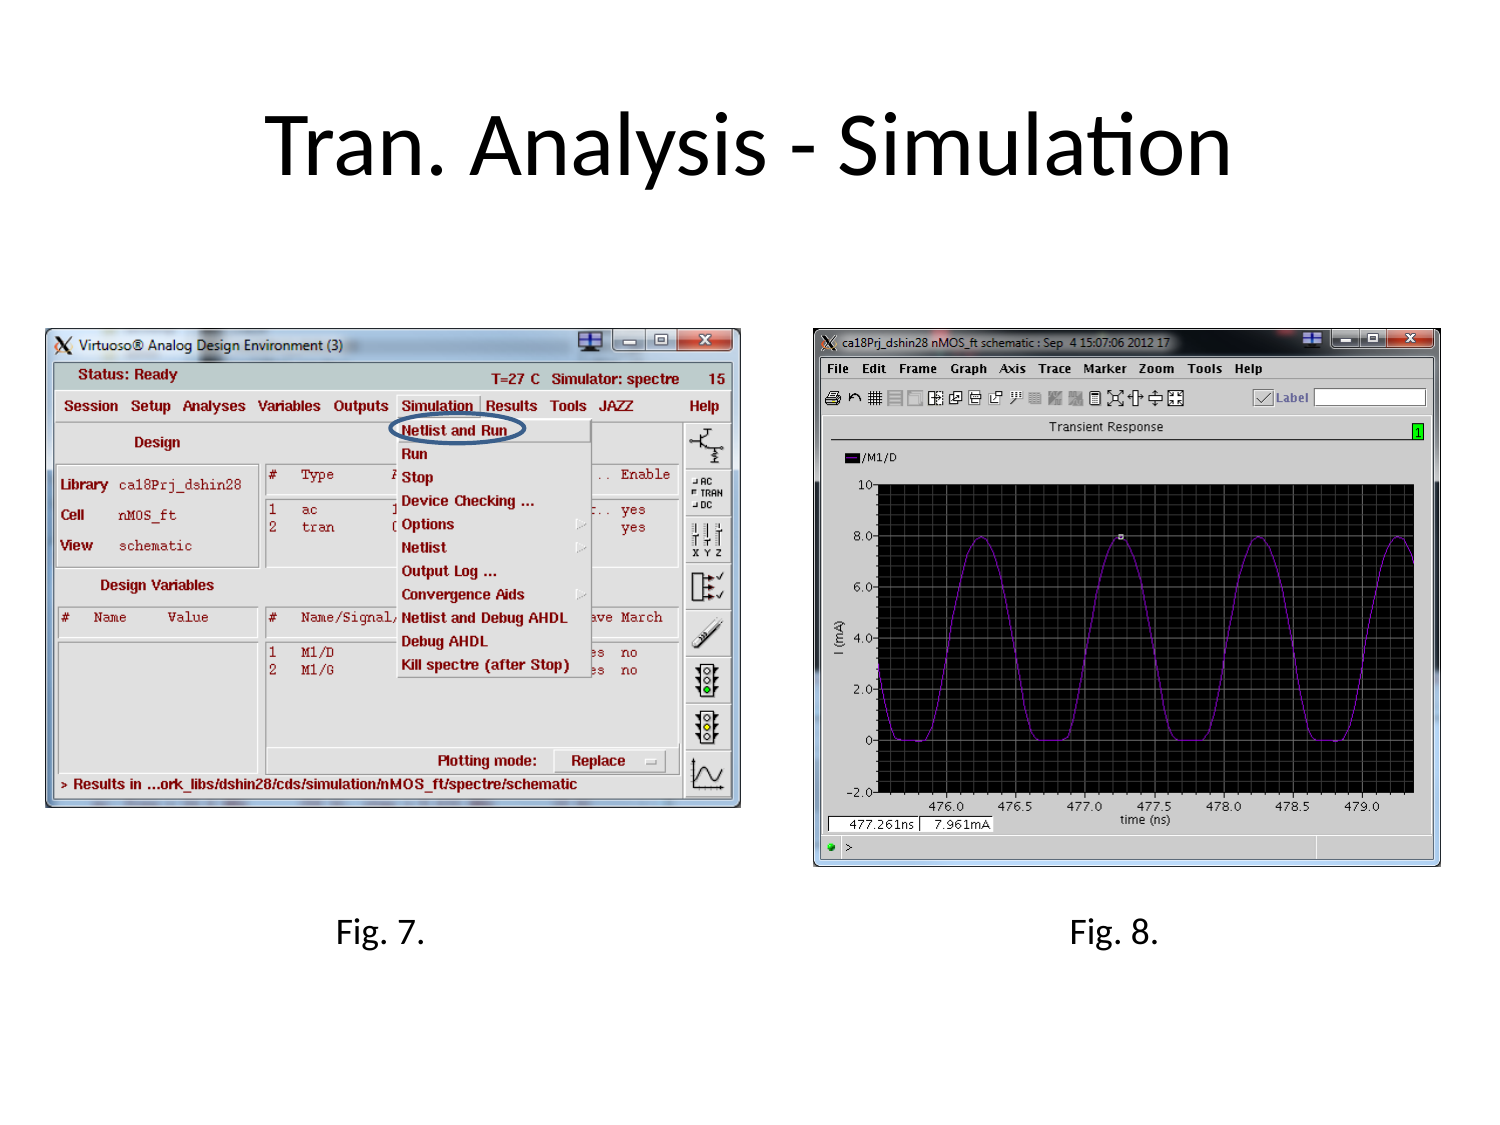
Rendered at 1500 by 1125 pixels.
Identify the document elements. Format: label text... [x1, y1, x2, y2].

picture [812, 327, 1441, 867]
text_box Fig. 7. [321, 899, 465, 960]
title Tran. Analysis - Simulation [75, 45, 1425, 233]
text_box Fig. 8. [1054, 899, 1199, 960]
picture [45, 327, 741, 808]
